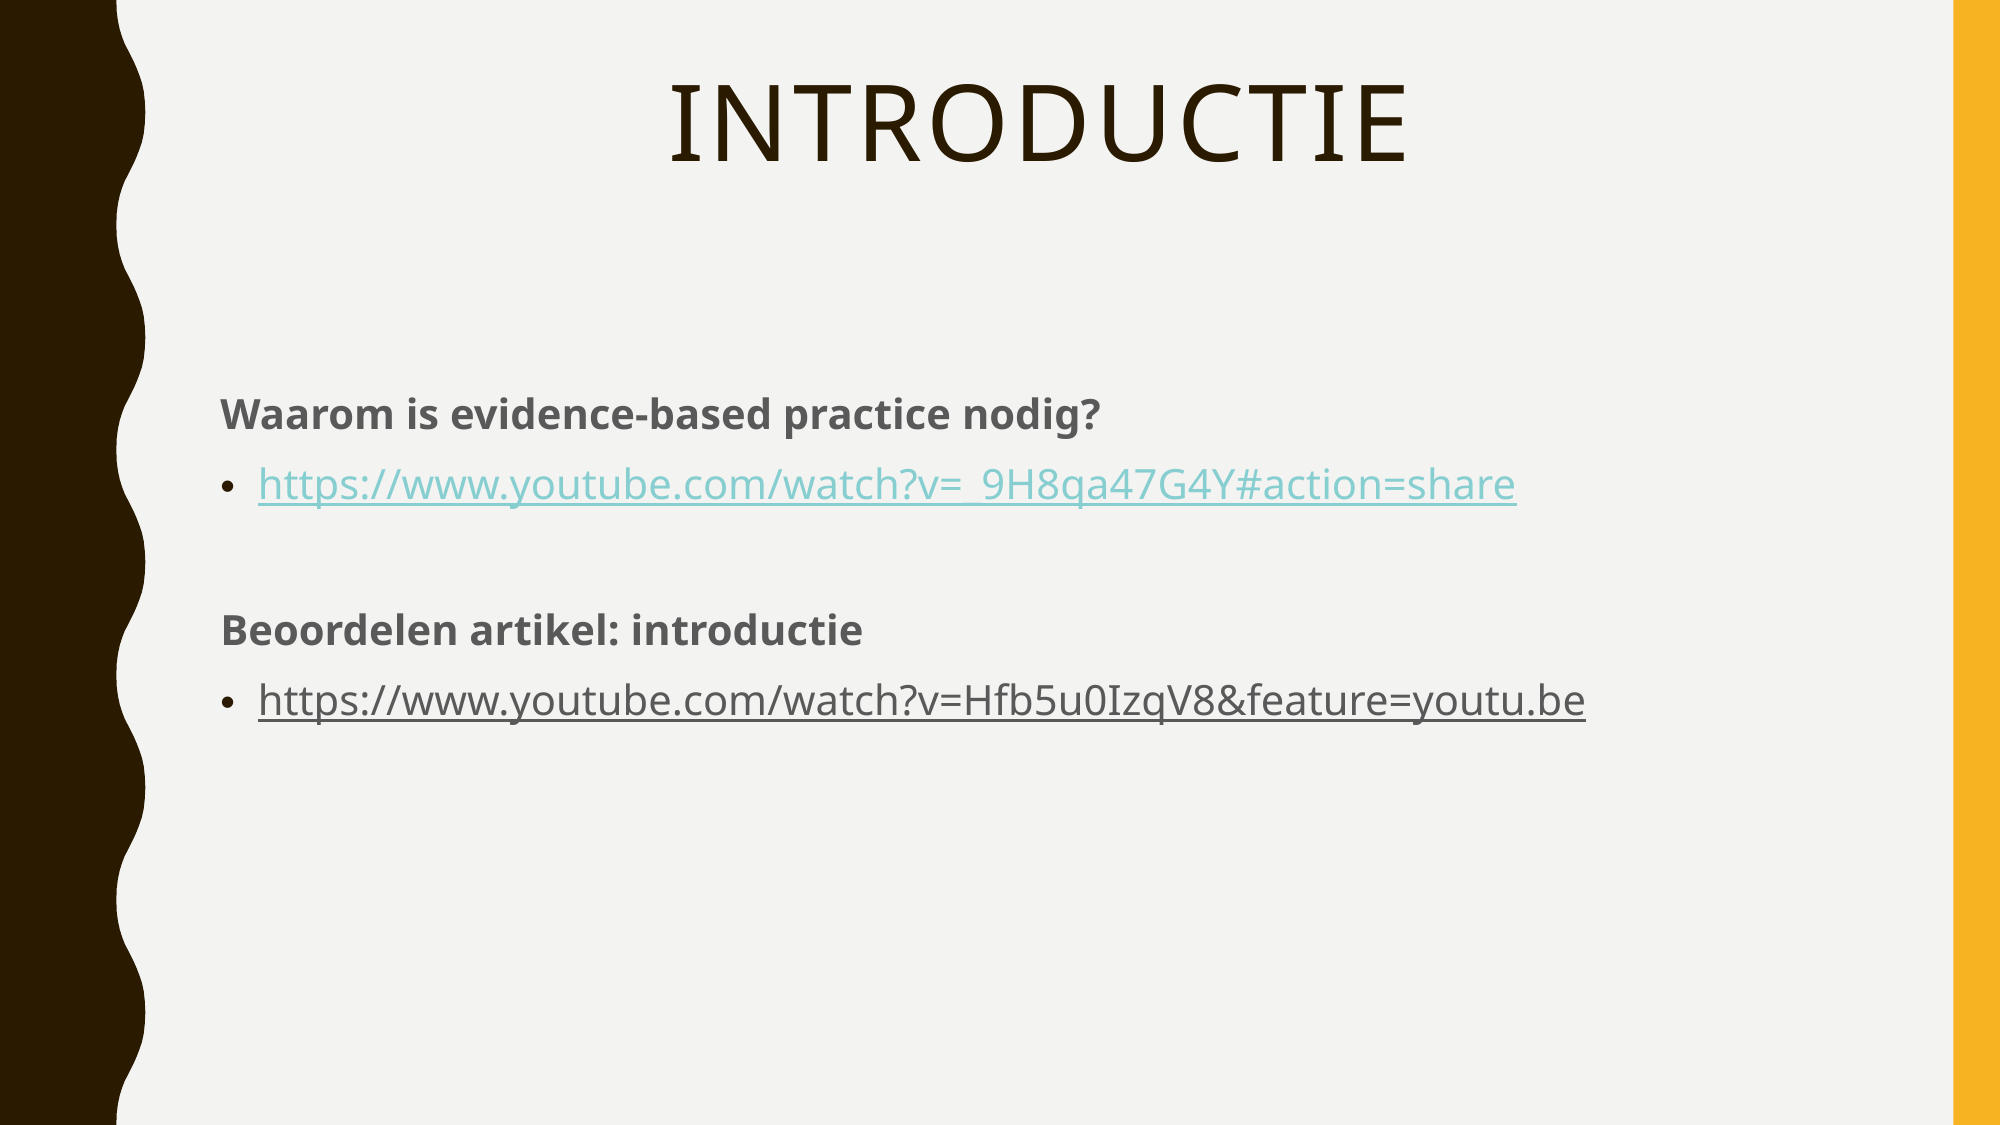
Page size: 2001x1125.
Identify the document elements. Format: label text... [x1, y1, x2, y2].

title Introductie [205, 62, 1875, 308]
list Waarom is evidence-based practice nodig? https://www.youtube.com/watch?v=_9H8qa47G4Y#action=share Beoordelen artikel: introductie https://www.youtube.com/watch?v=Hfb5u0IzqV8&feature=youtu.be [205, 375, 1875, 965]
